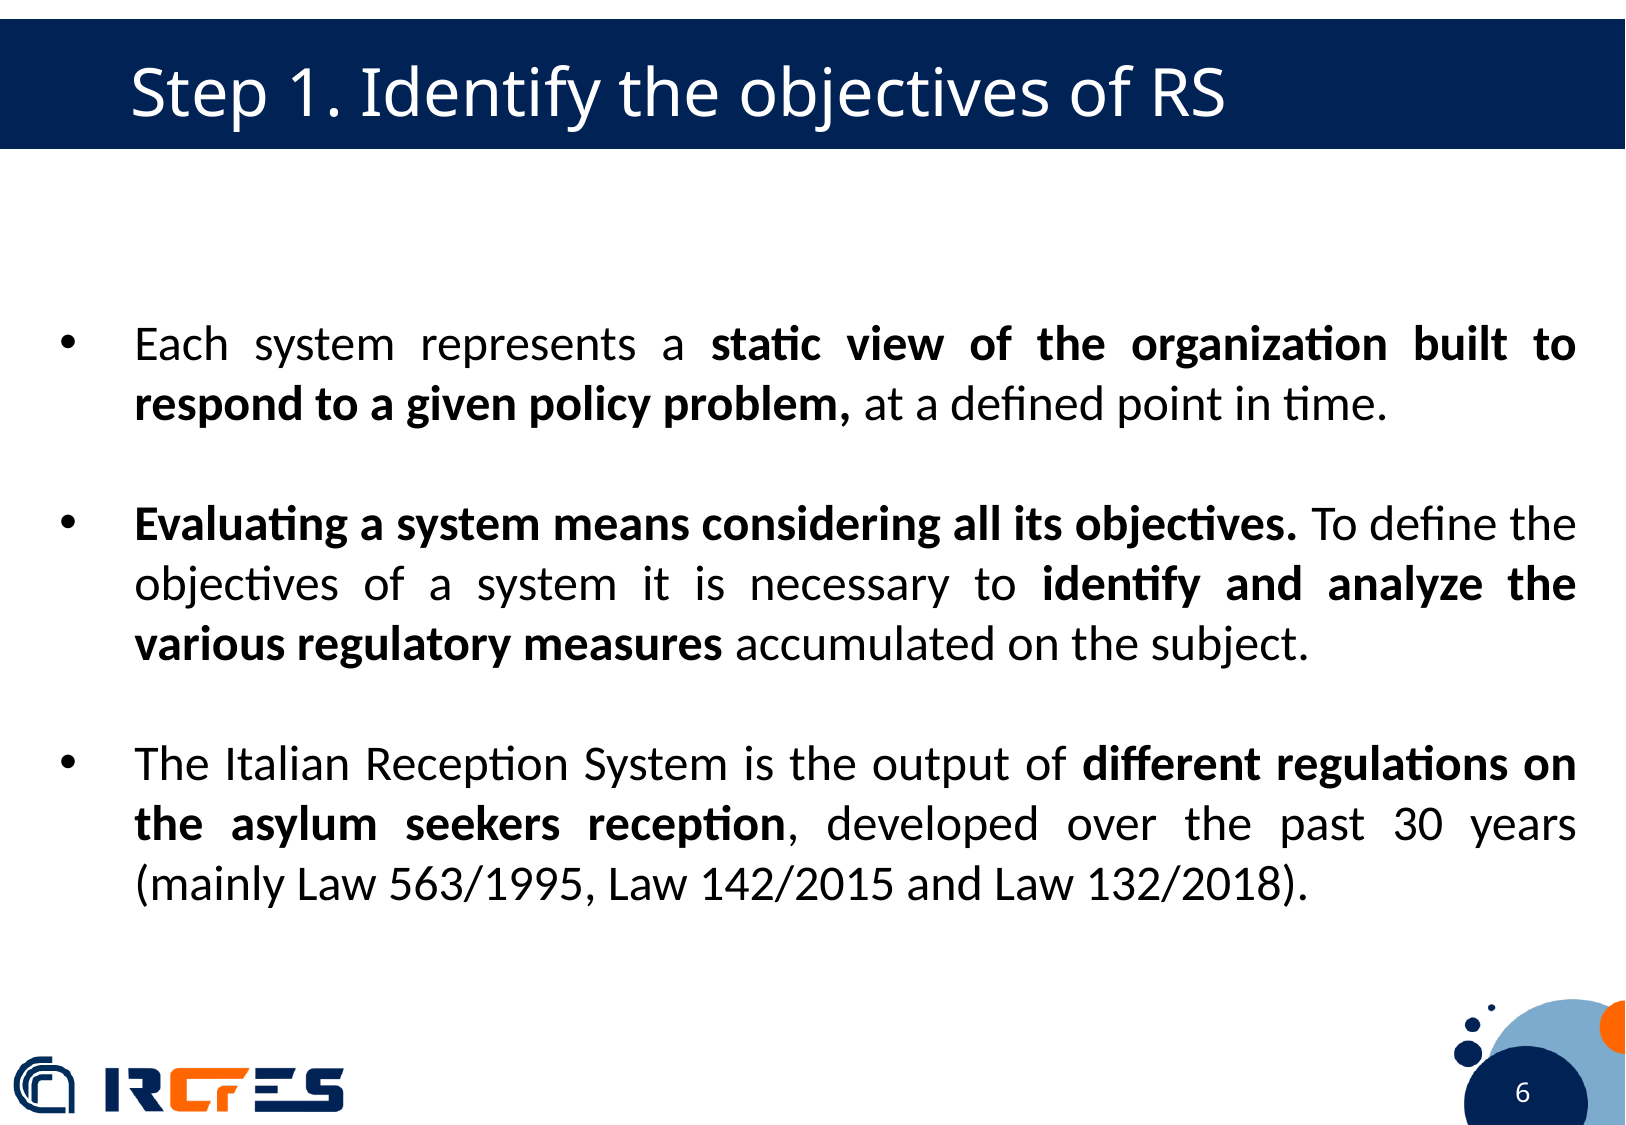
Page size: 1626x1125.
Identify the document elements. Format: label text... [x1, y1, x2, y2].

picture [103, 1066, 346, 1112]
text_box Step 1. Identify the objectives of RS [115, 42, 1380, 218]
text_box Each system represents a static view of the organization built to respond to a given policy problem, at a defined point in time. Evaluating a system means considering all its objectives. To define the objectives of a system it is necessary to identify and analyze the various regulatory measures accumulated on the subject. The Italian Reception System is the output of different regulations on the asylum seekers reception, developed over the past 30 years (mainly Law 563/1995, Law 142/2015 and Law 132/2018). [44, 243, 1593, 1039]
picture [1431, 986, 1625, 1125]
picture [9, 1051, 82, 1118]
